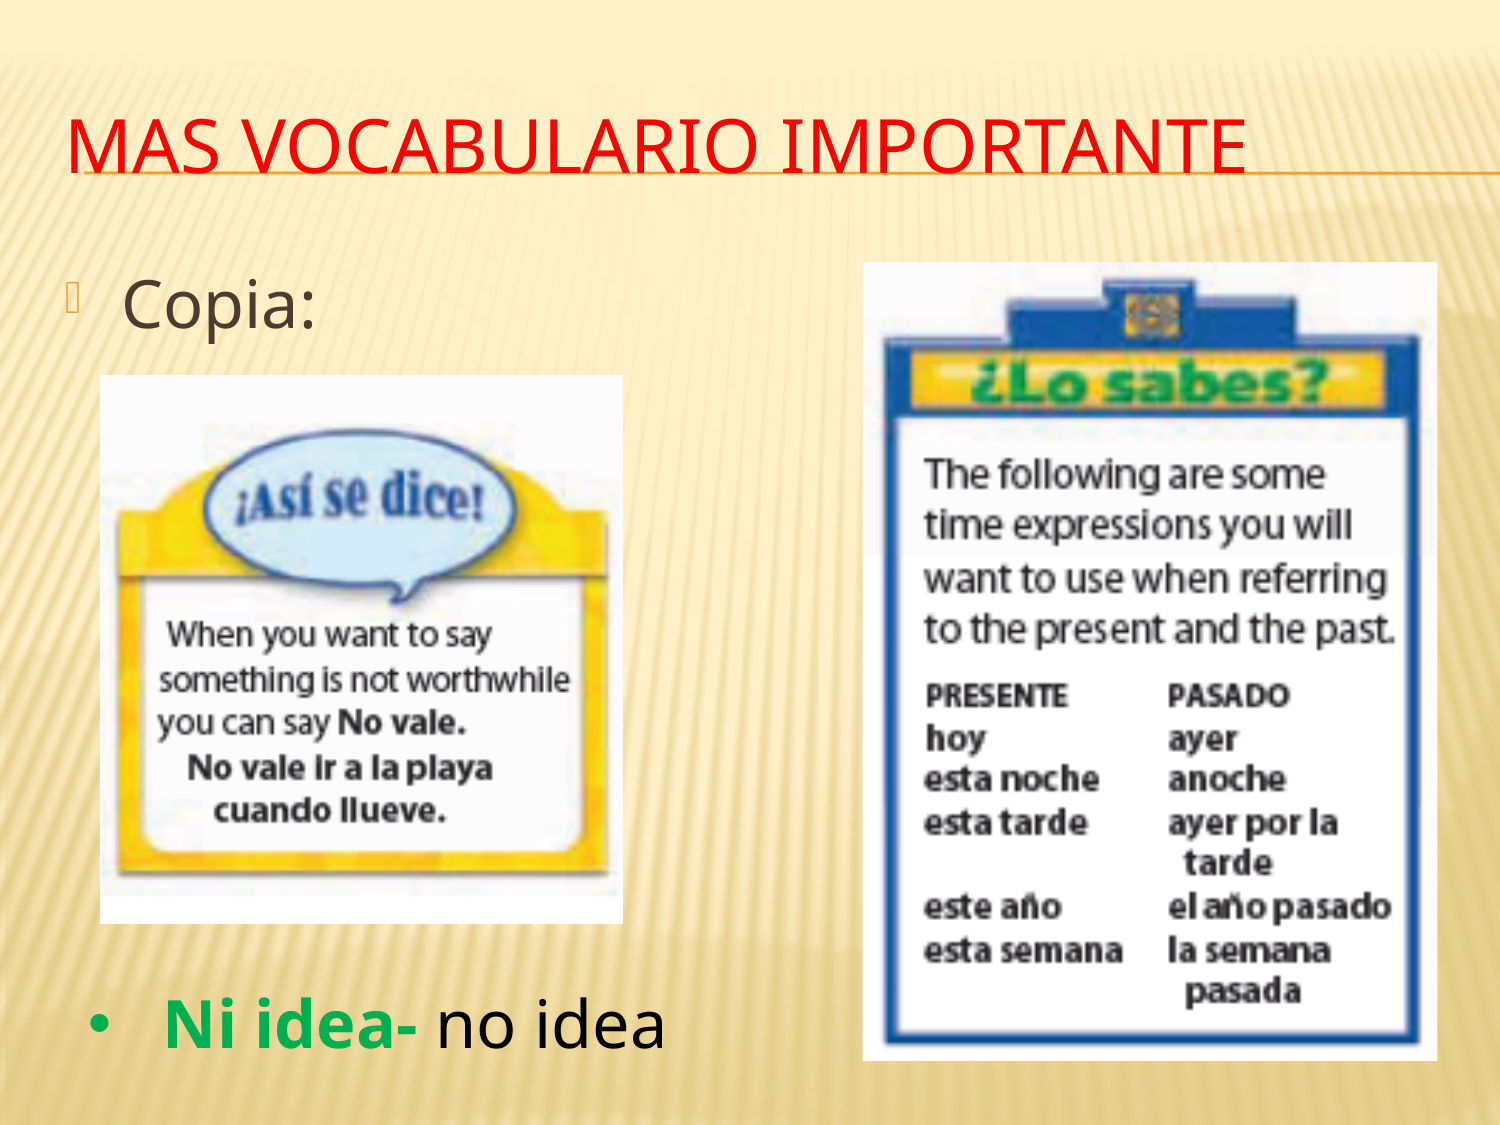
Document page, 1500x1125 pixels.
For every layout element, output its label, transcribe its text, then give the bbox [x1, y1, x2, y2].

title Mas vocabulario importante [50, 75, 1475, 213]
picture [862, 262, 1438, 1061]
picture [99, 374, 624, 925]
text_box Ni idea- no idea [73, 974, 775, 1070]
list Copia: [50, 254, 1475, 998]
